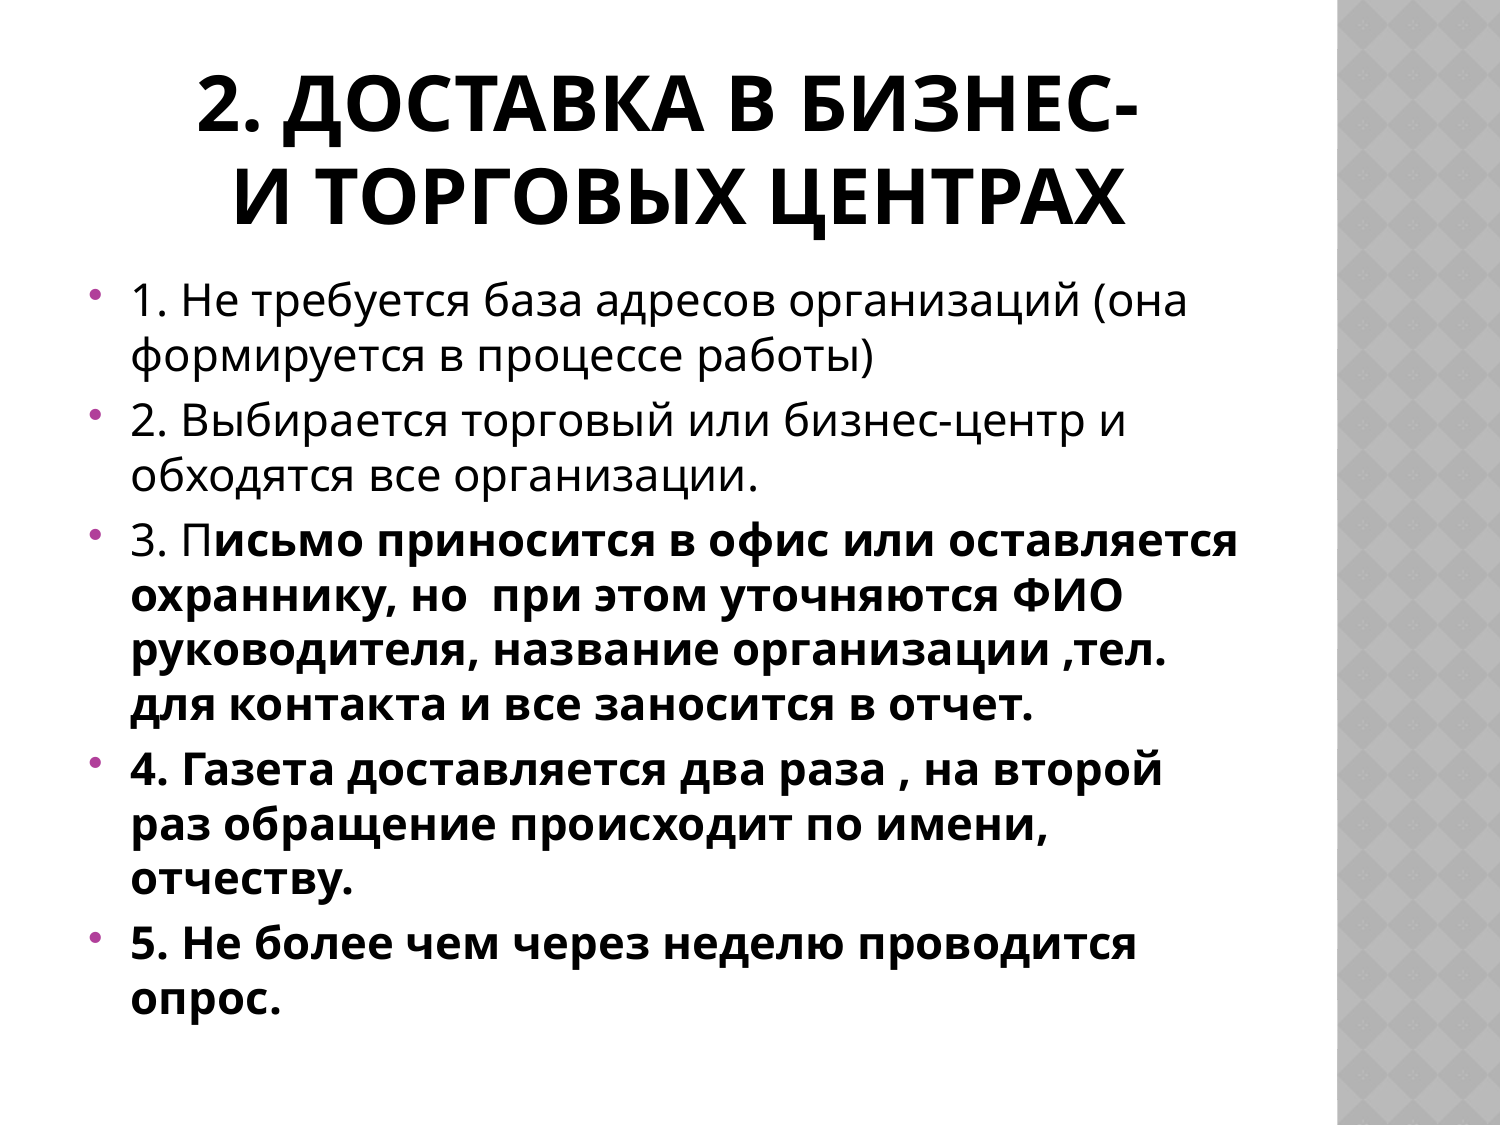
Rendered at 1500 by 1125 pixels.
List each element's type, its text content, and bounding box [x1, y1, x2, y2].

list 1. Не требуется база адресов организаций (она формируется в процессе работы) 2. Выбирается торговый или бизнес-центр и обходятся все организации. 3. Письмо приносится в офис или оставляется охраннику, но при этом уточняются ФИО руководителя, название организации ,тел. для контакта и все заносится в отчет. 4. Газета доставляется два раза , на второй раз обращение происходит по имени, отчеству. 5. Не более чем через неделю проводится опрос. [75, 264, 1263, 1059]
title 2. ДОСТАВКА В БИЗНЕС- И ТОРГОВЫХ ЦЕНТРАХ [75, 52, 1263, 240]
